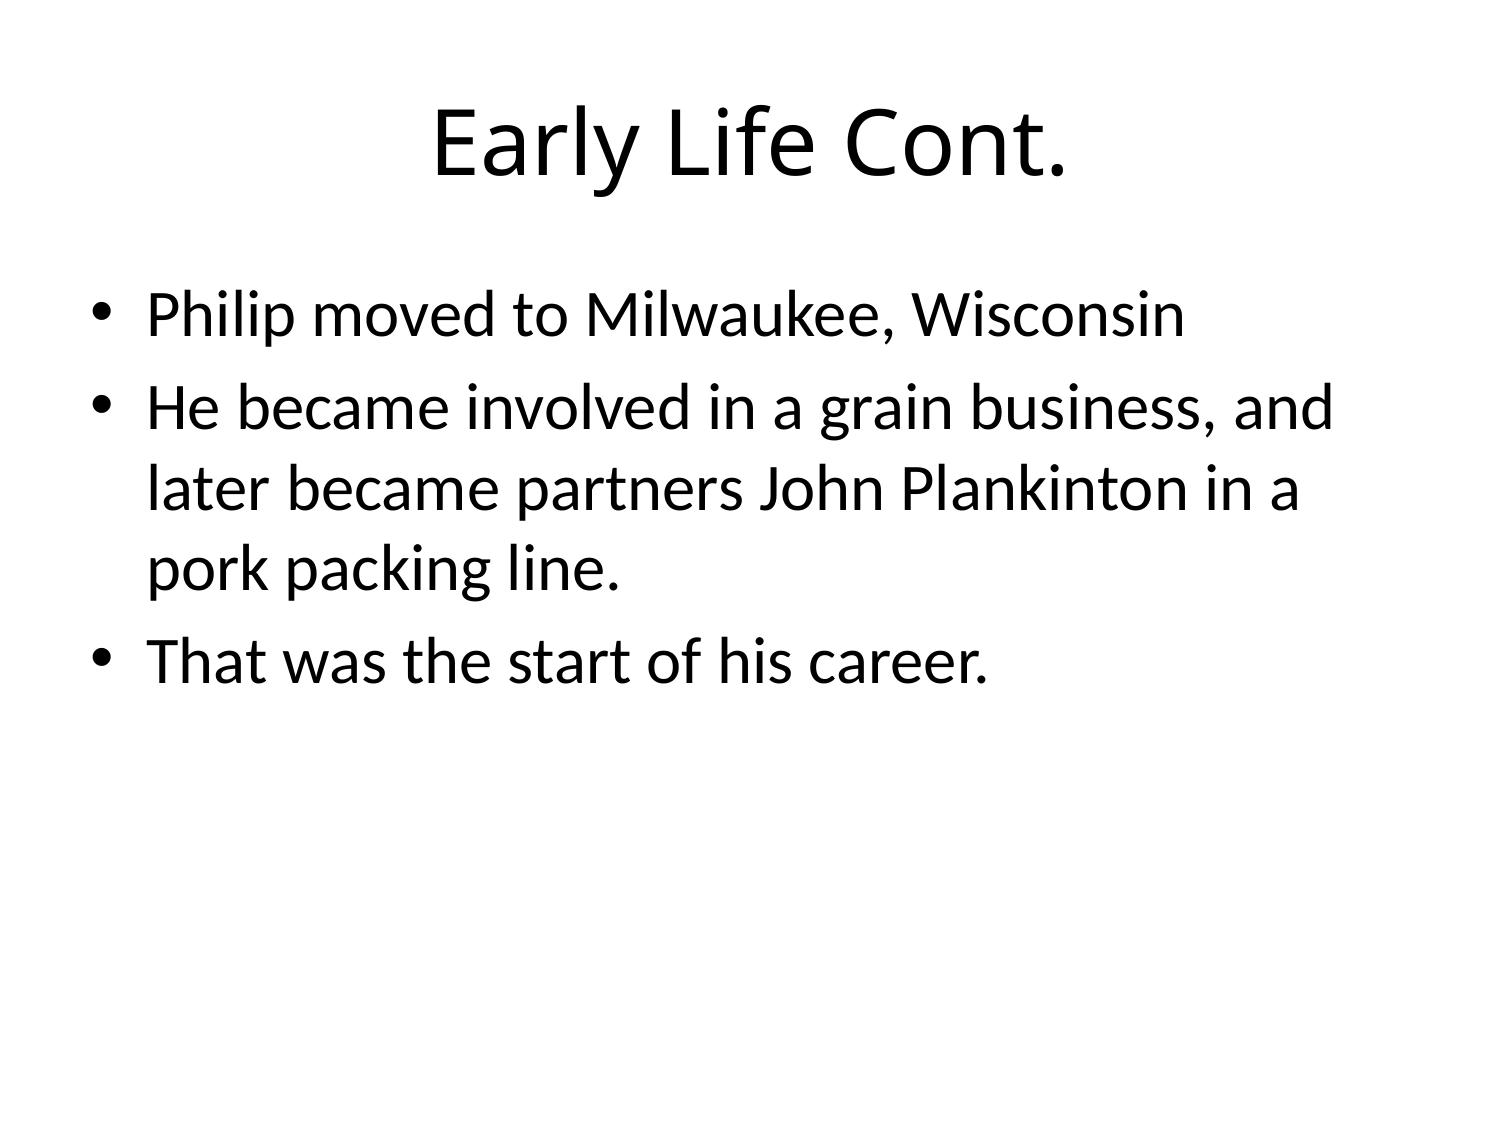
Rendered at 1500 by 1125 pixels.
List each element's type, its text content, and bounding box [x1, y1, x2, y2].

title Early Life Cont. [74, 44, 1426, 233]
list Philip moved to Milwaukee, Wisconsin He became involved in a grain business, and later became partners John Plankinton in a pork packing line. That was the start of his career. [74, 262, 1426, 1006]
